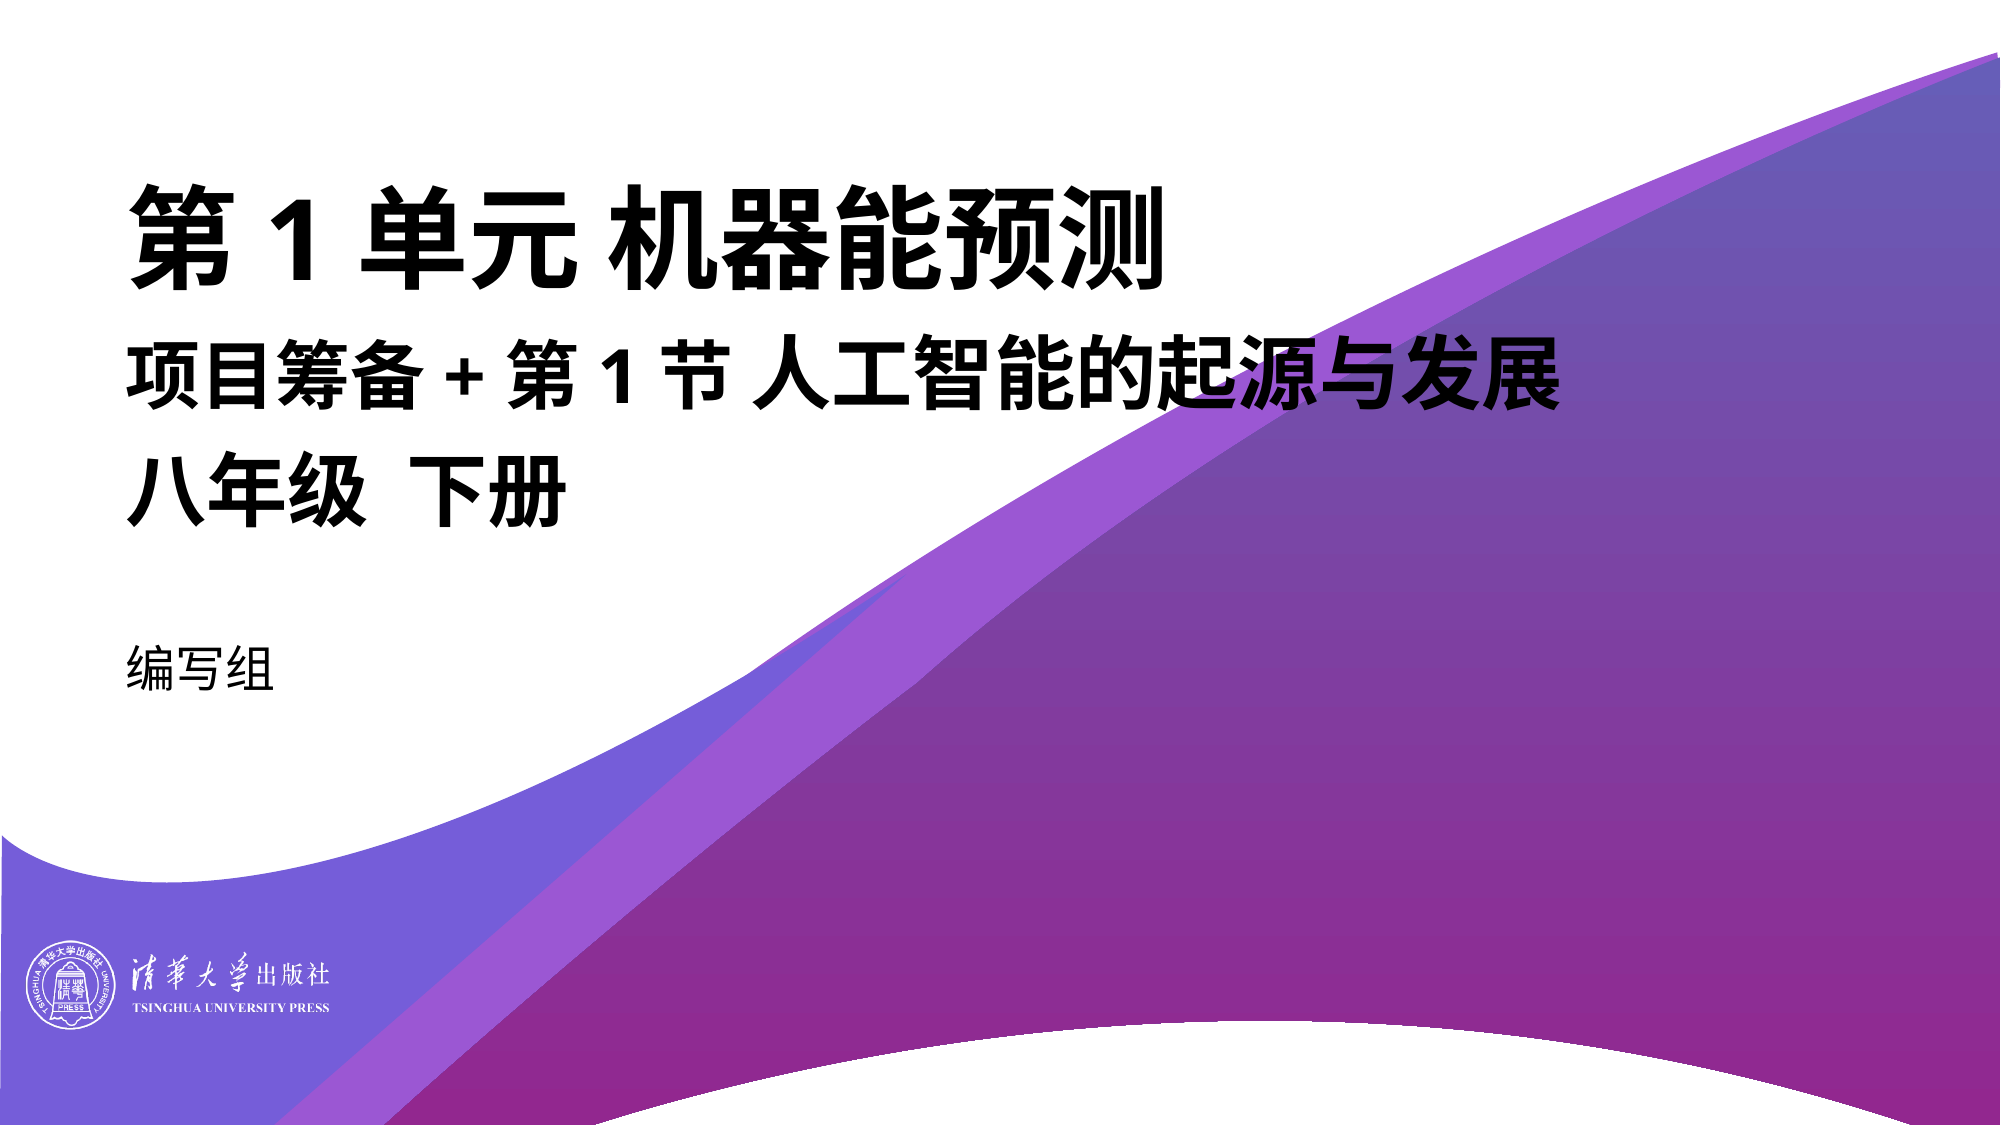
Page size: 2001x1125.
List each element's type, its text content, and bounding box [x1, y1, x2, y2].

text_box 第1单元 机器能预测 项目筹备+第1节 人工智能的起源与发展 八年级 下册 [110, 62, 1907, 616]
subtitle 编写组 [110, 616, 856, 707]
picture [23, 940, 331, 1030]
